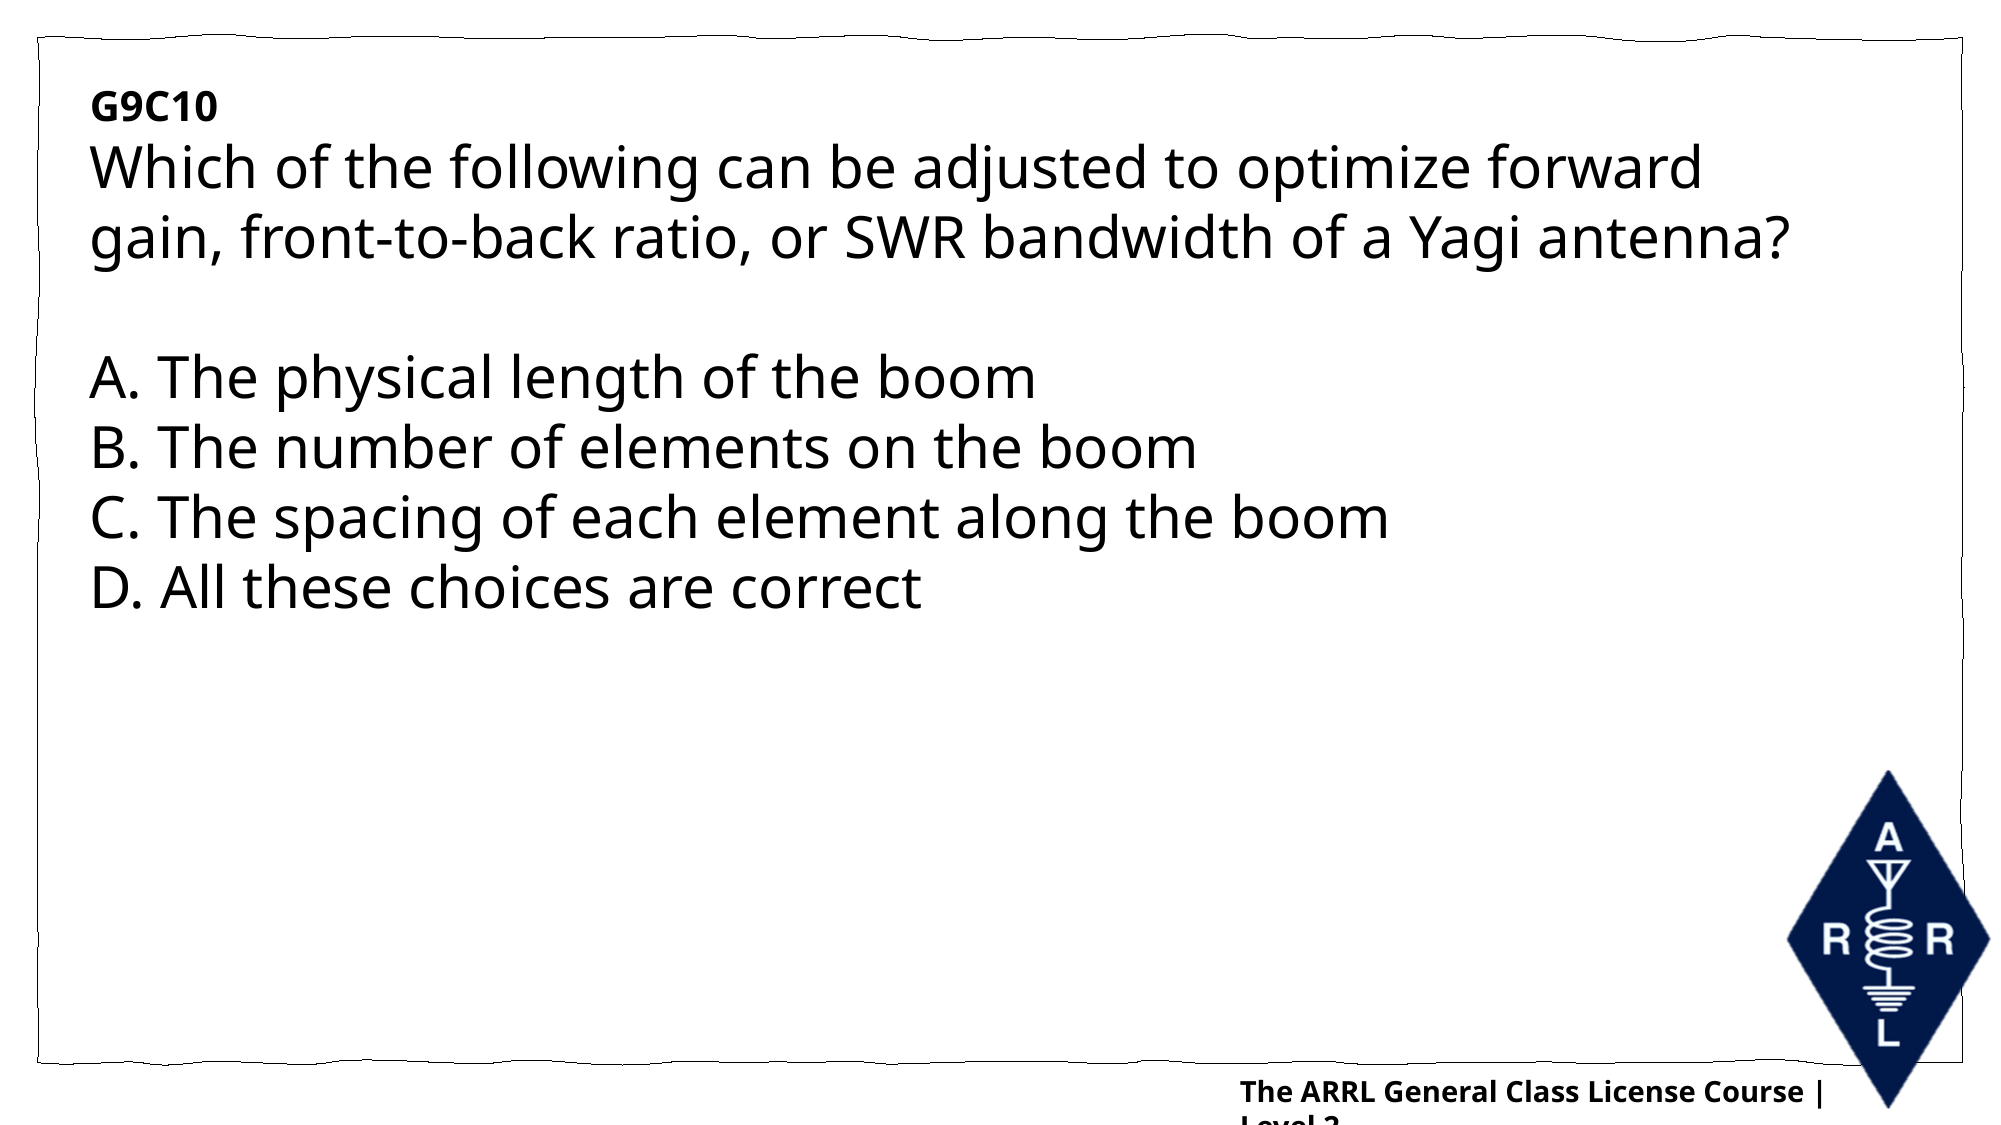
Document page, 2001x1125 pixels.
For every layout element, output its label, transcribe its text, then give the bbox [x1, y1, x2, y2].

text_box G9C10 Which of the following can be adjusted to optimize forward gain, front-to-back ratio, or SWR bandwidth of a Yagi antenna? A. The physical length of the boom B. The number of elements on the boom C. The spacing of each element along the boom D. All these choices are correct [75, 72, 1850, 628]
picture [1773, 752, 1999, 1125]
